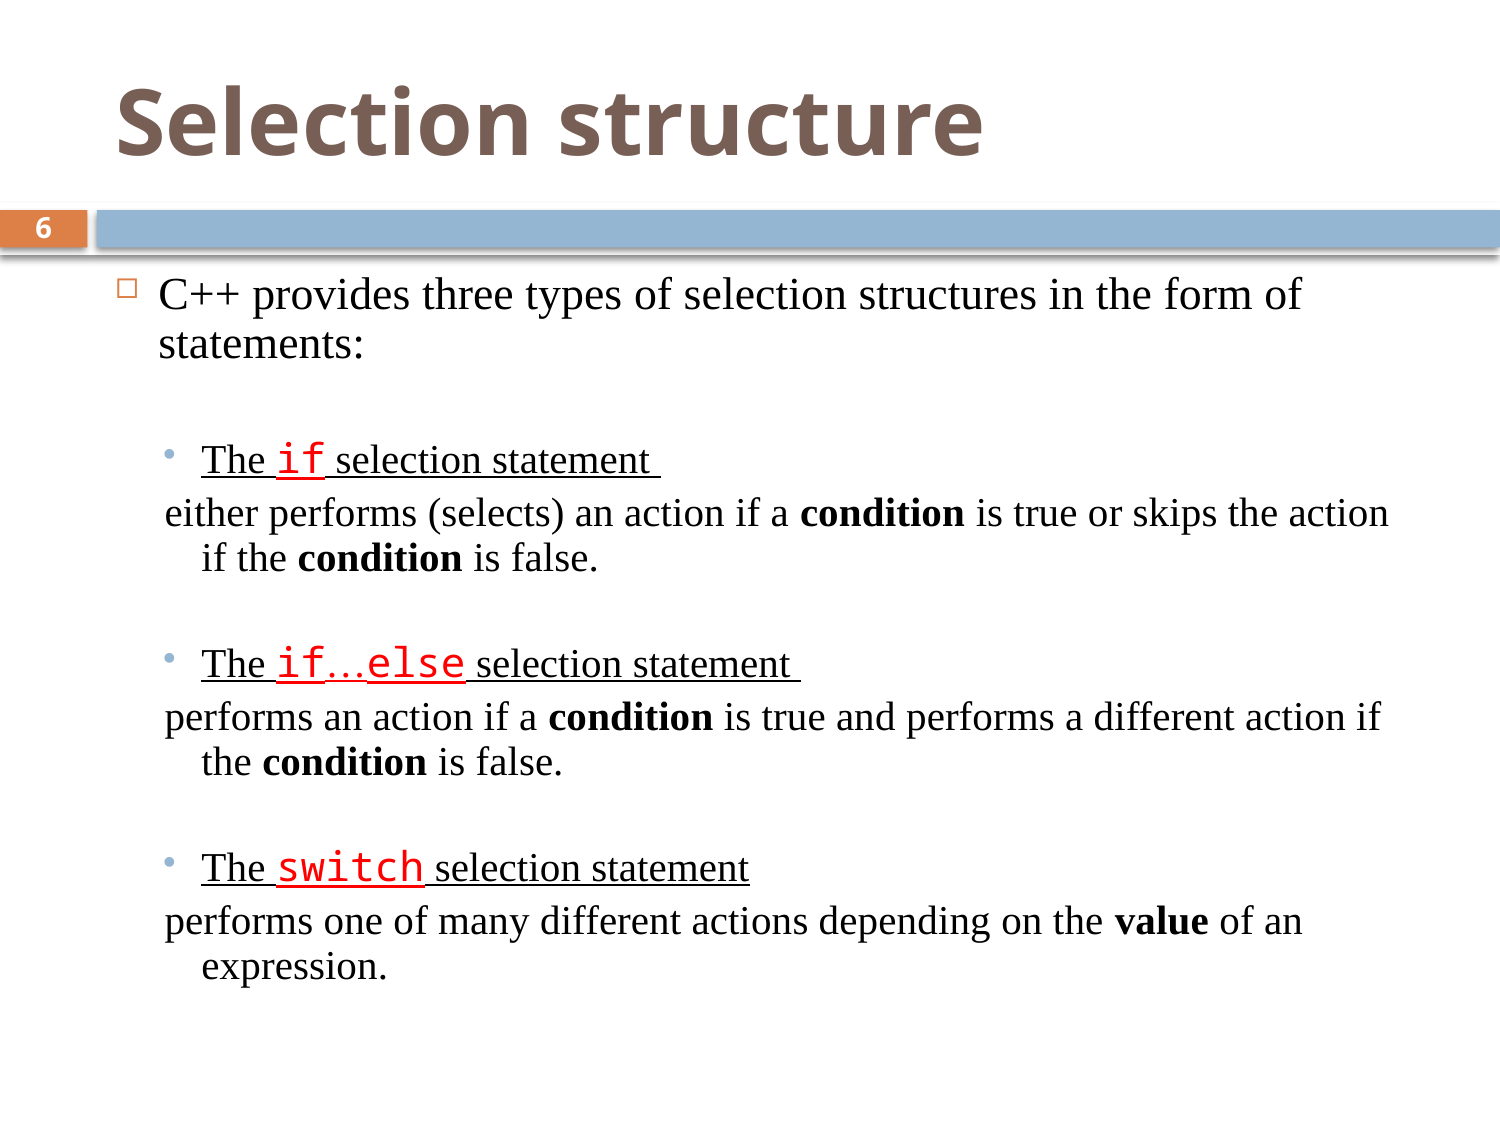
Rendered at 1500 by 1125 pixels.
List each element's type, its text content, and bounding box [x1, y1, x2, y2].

title Selection structure [100, 37, 1438, 200]
slide_number 6 [0, 208, 88, 249]
list C++ provides three types of selection structures in the form of statements: The if selection statement either performs (selects) an action if a condition is true or skips the action if the condition is false. The if…else selection statement performs an action if a condition is true and performs a different action if the condition is false. The switch selection statement performs one of many different actions depending on the value of an expression. [100, 262, 1438, 1000]
